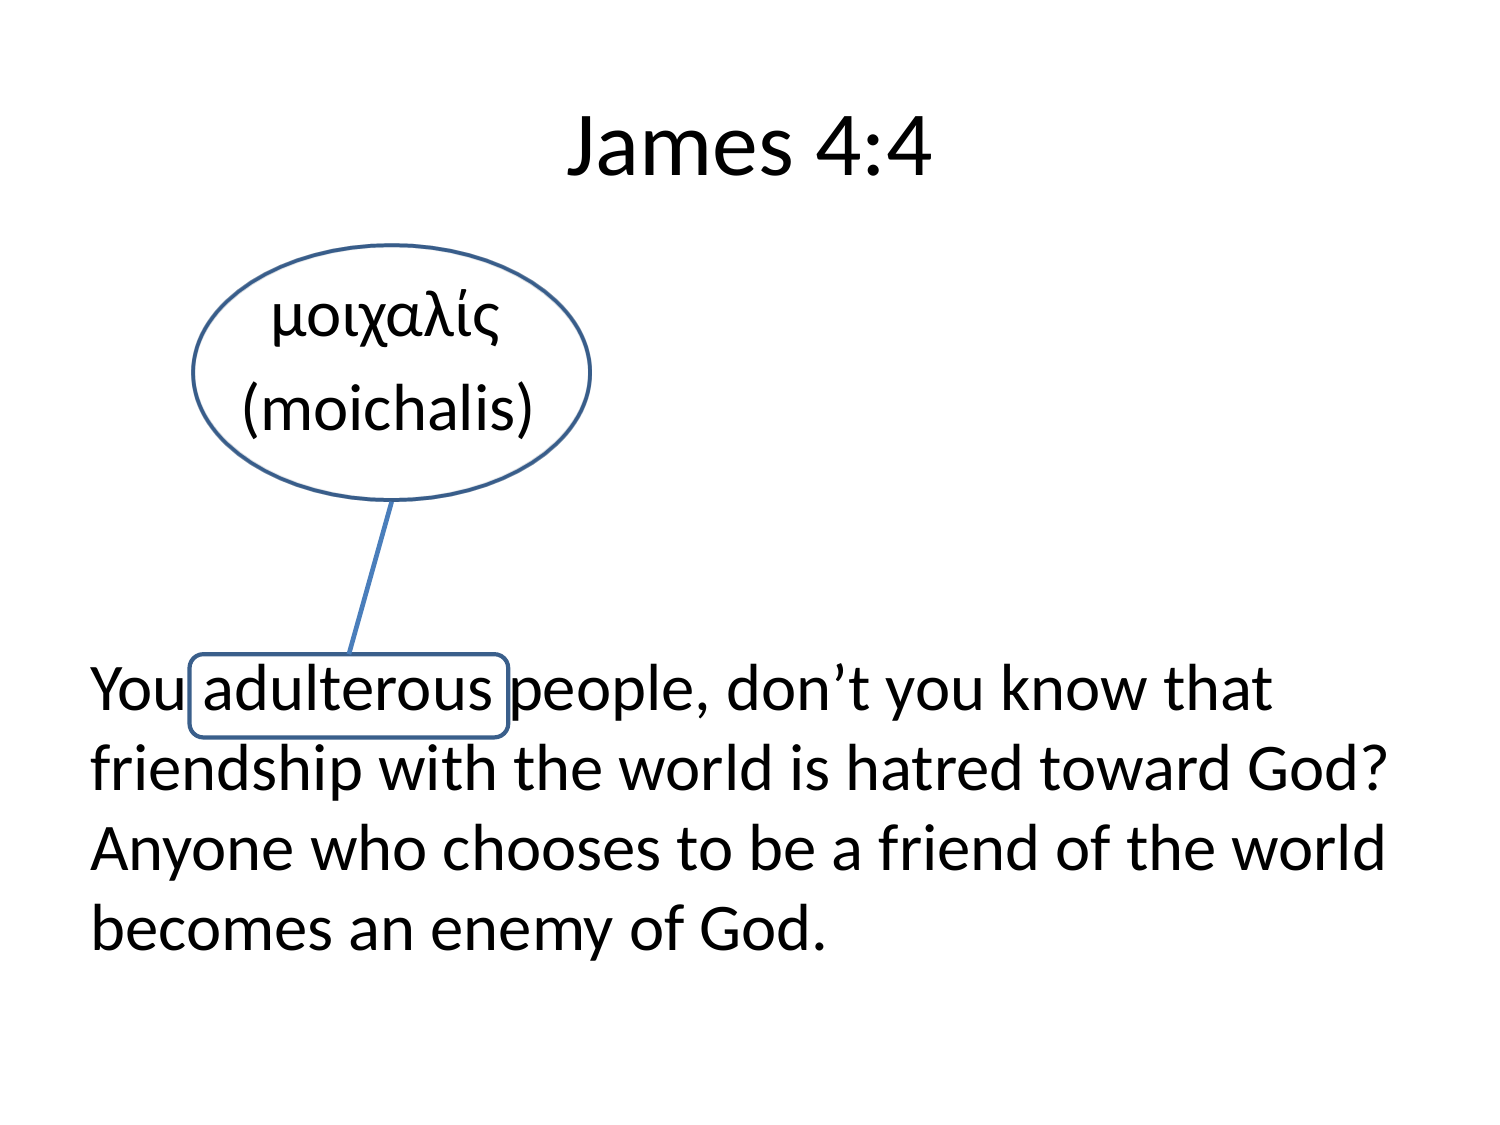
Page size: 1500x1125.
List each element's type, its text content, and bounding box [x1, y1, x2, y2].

text_box [187, 652, 511, 740]
picture [191, 243, 592, 502]
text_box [348, 501, 392, 655]
list μοιχαλίς (moichalis) You adulterous people, don’t you know that friendship with the world is hatred toward God? Anyone who chooses to be a friend of the world becomes an enemy of God. [75, 262, 1425, 1005]
title James 4:4 [75, 45, 1425, 233]
